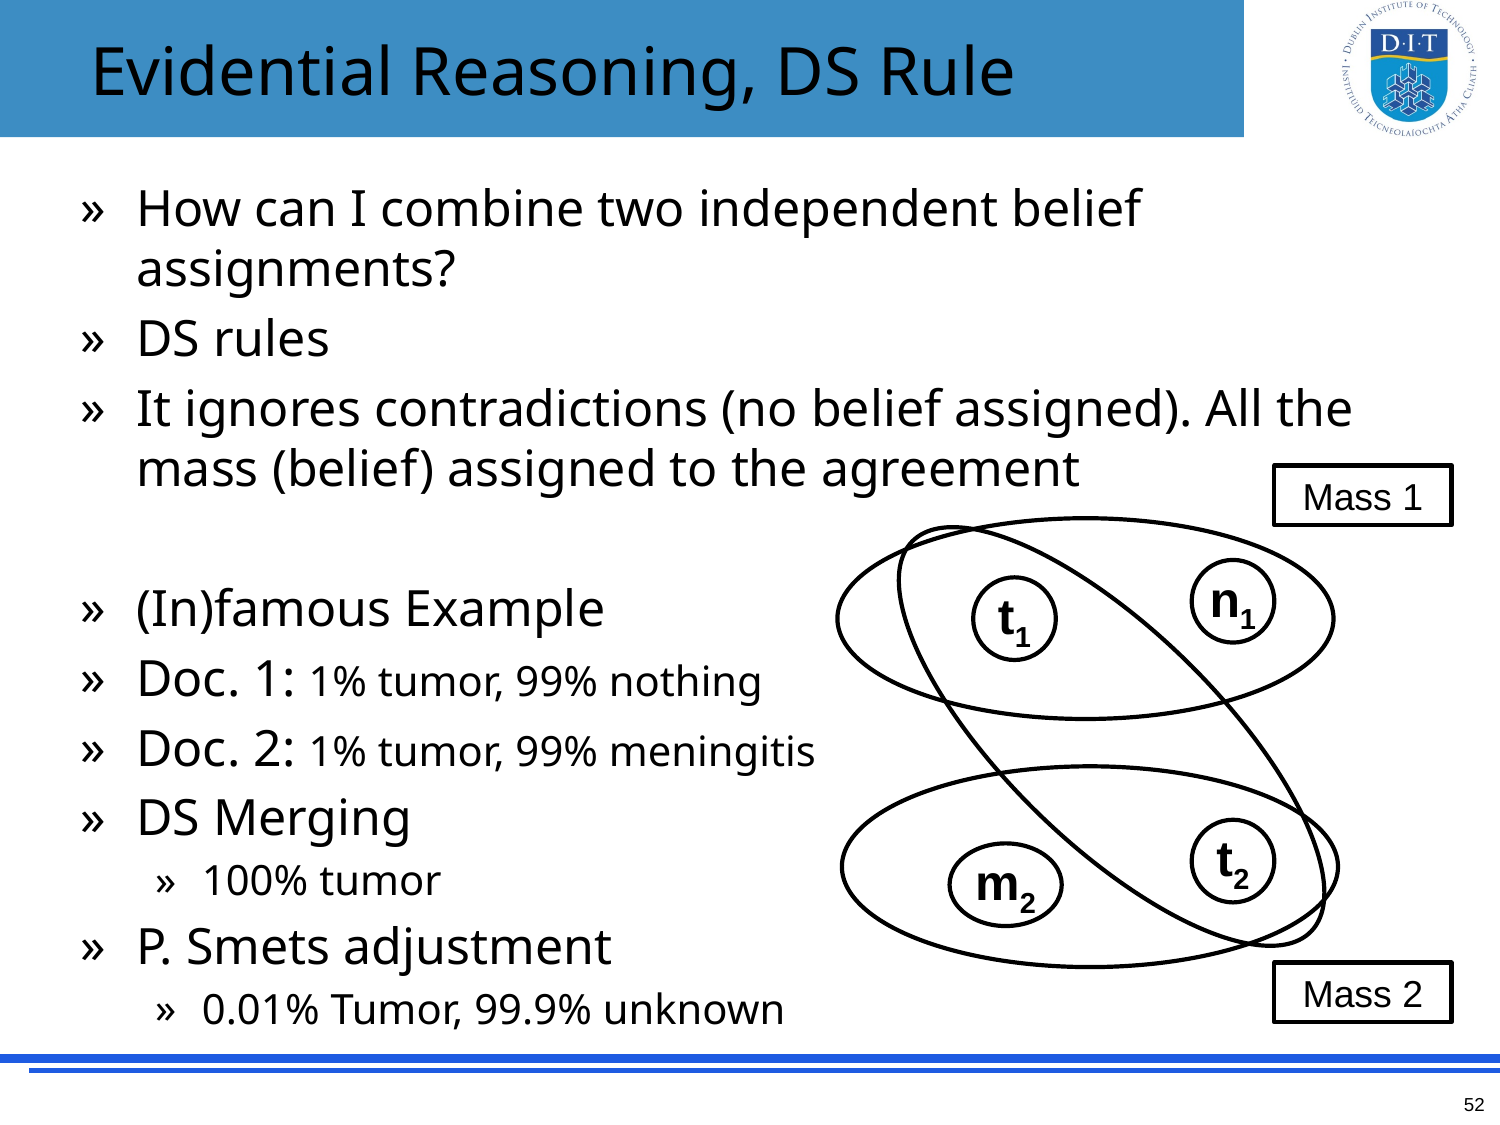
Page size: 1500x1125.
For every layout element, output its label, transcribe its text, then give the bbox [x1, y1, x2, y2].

list How can I combine two independent belief assignments? DS rules It ignores contradictions (no belief assigned). All the mass (belief) assigned to the agreement (In)famous Example Doc. 1: 1% tumor, 99% nothing Doc. 2: 1% tumor, 99% meningitis DS Merging 100% tumor P. Smets adjustment 0.01% Tumor, 99.9% unknown [64, 168, 1452, 1035]
title Evidential Reasoning, DS Rule [74, 0, 1235, 138]
picture [1340, 0, 1478, 138]
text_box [832, 465, 1452, 1024]
slide_number 52 [1149, 1084, 1500, 1125]
